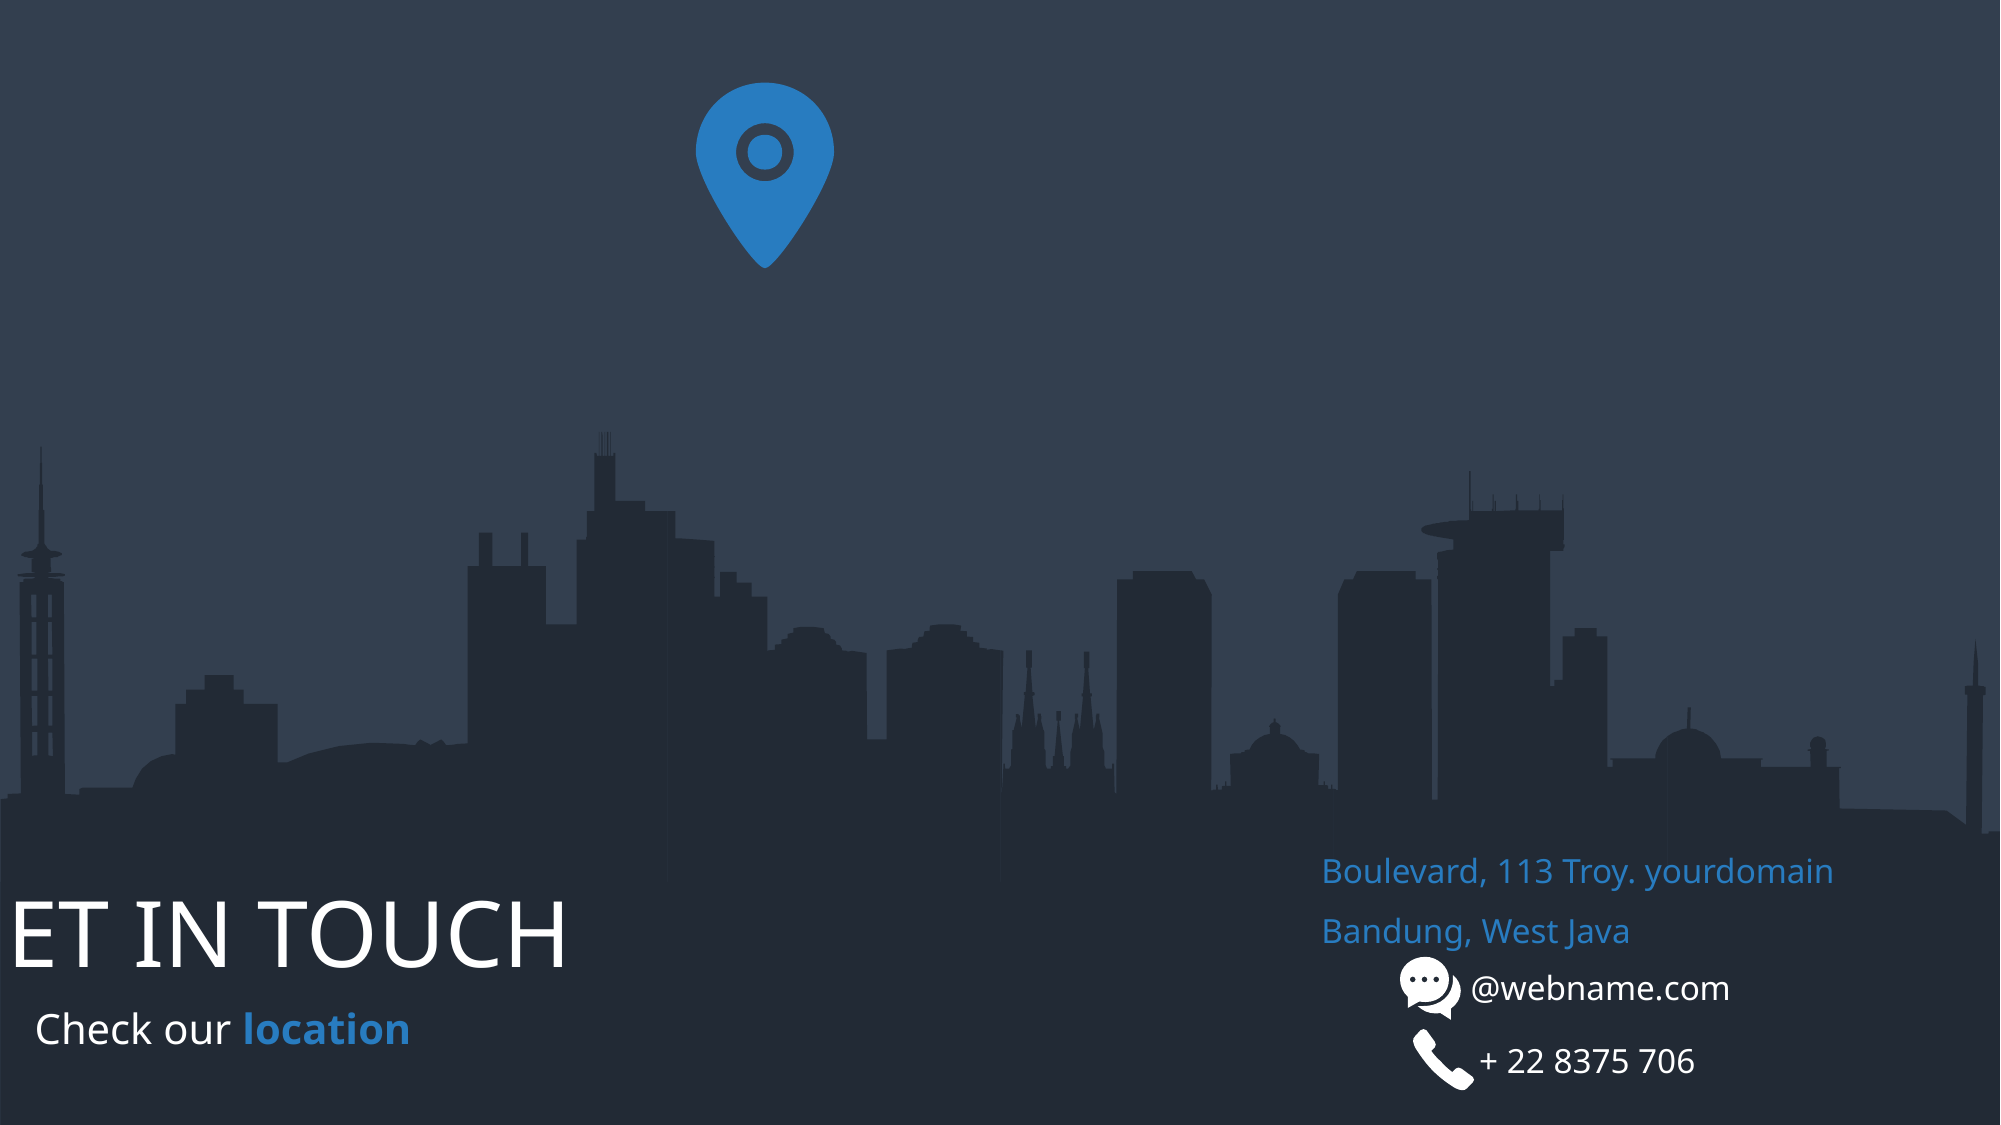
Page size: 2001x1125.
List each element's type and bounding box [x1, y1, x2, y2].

text_box [0, 431, 2000, 1125]
text_box [695, 82, 835, 269]
